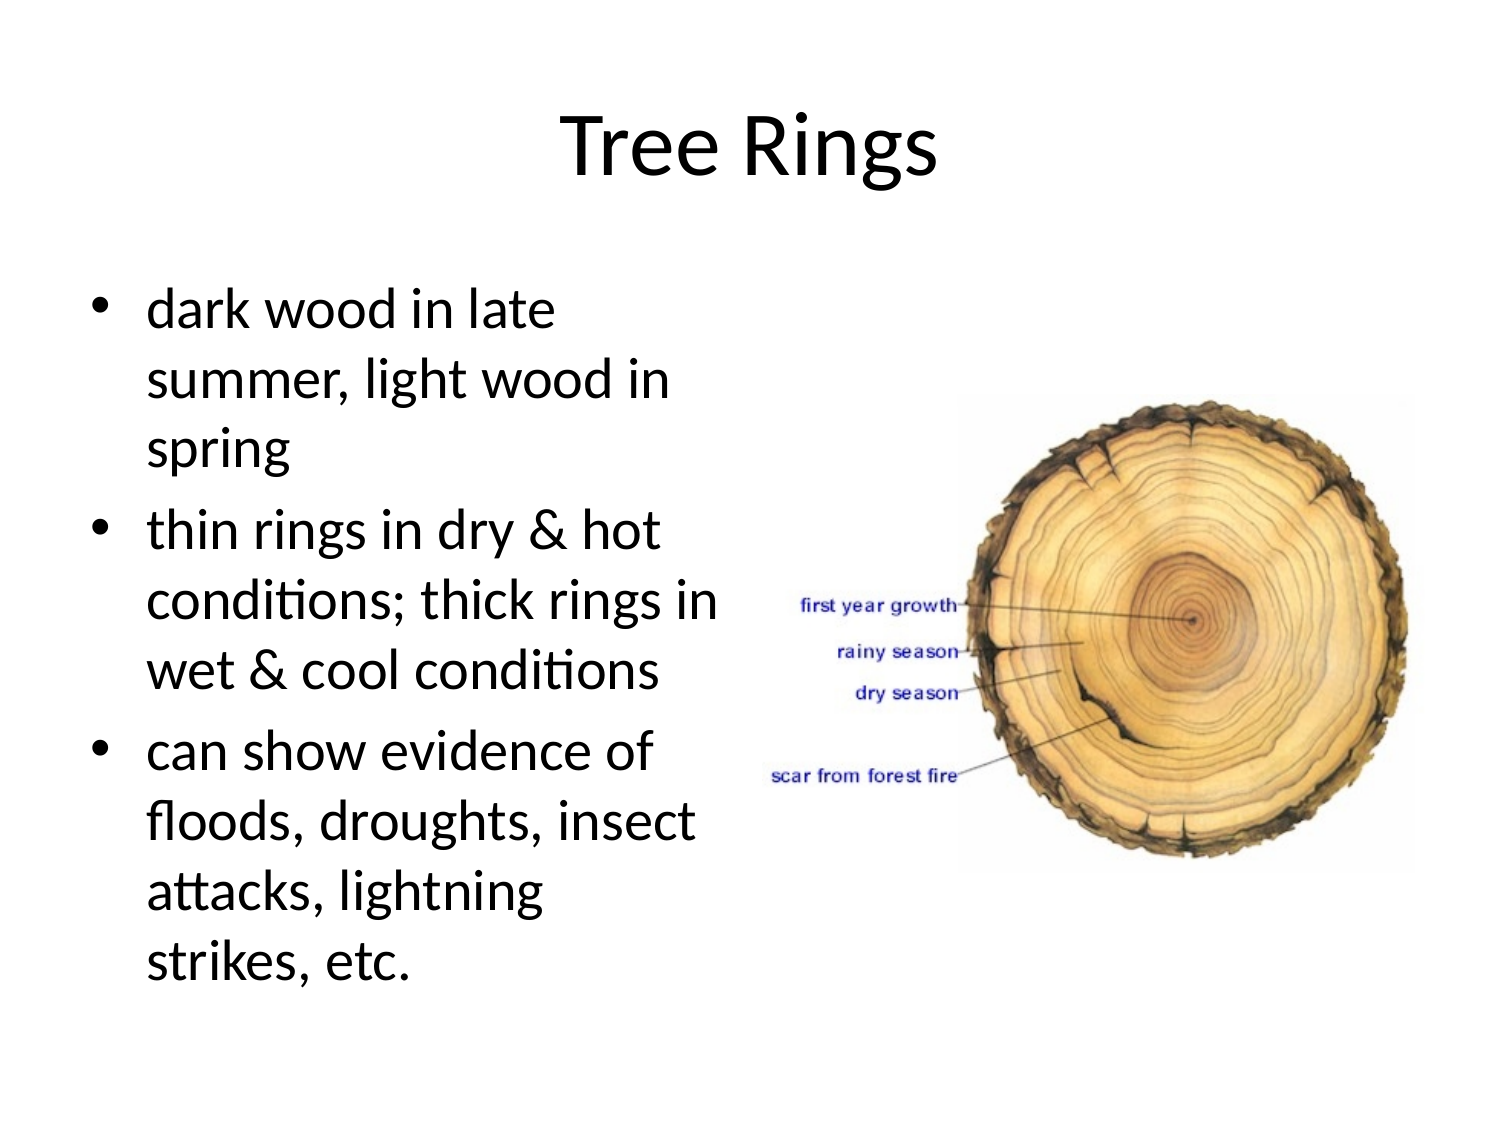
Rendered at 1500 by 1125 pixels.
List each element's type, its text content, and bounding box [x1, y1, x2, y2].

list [762, 262, 1426, 1006]
list dark wood in late summer, light wood in spring thin rings in dry & hot conditions; thick rings in wet & cool conditions can show evidence of floods, droughts, insect attacks, lightning strikes, etc. [75, 262, 738, 1005]
title Tree Rings [75, 45, 1425, 233]
